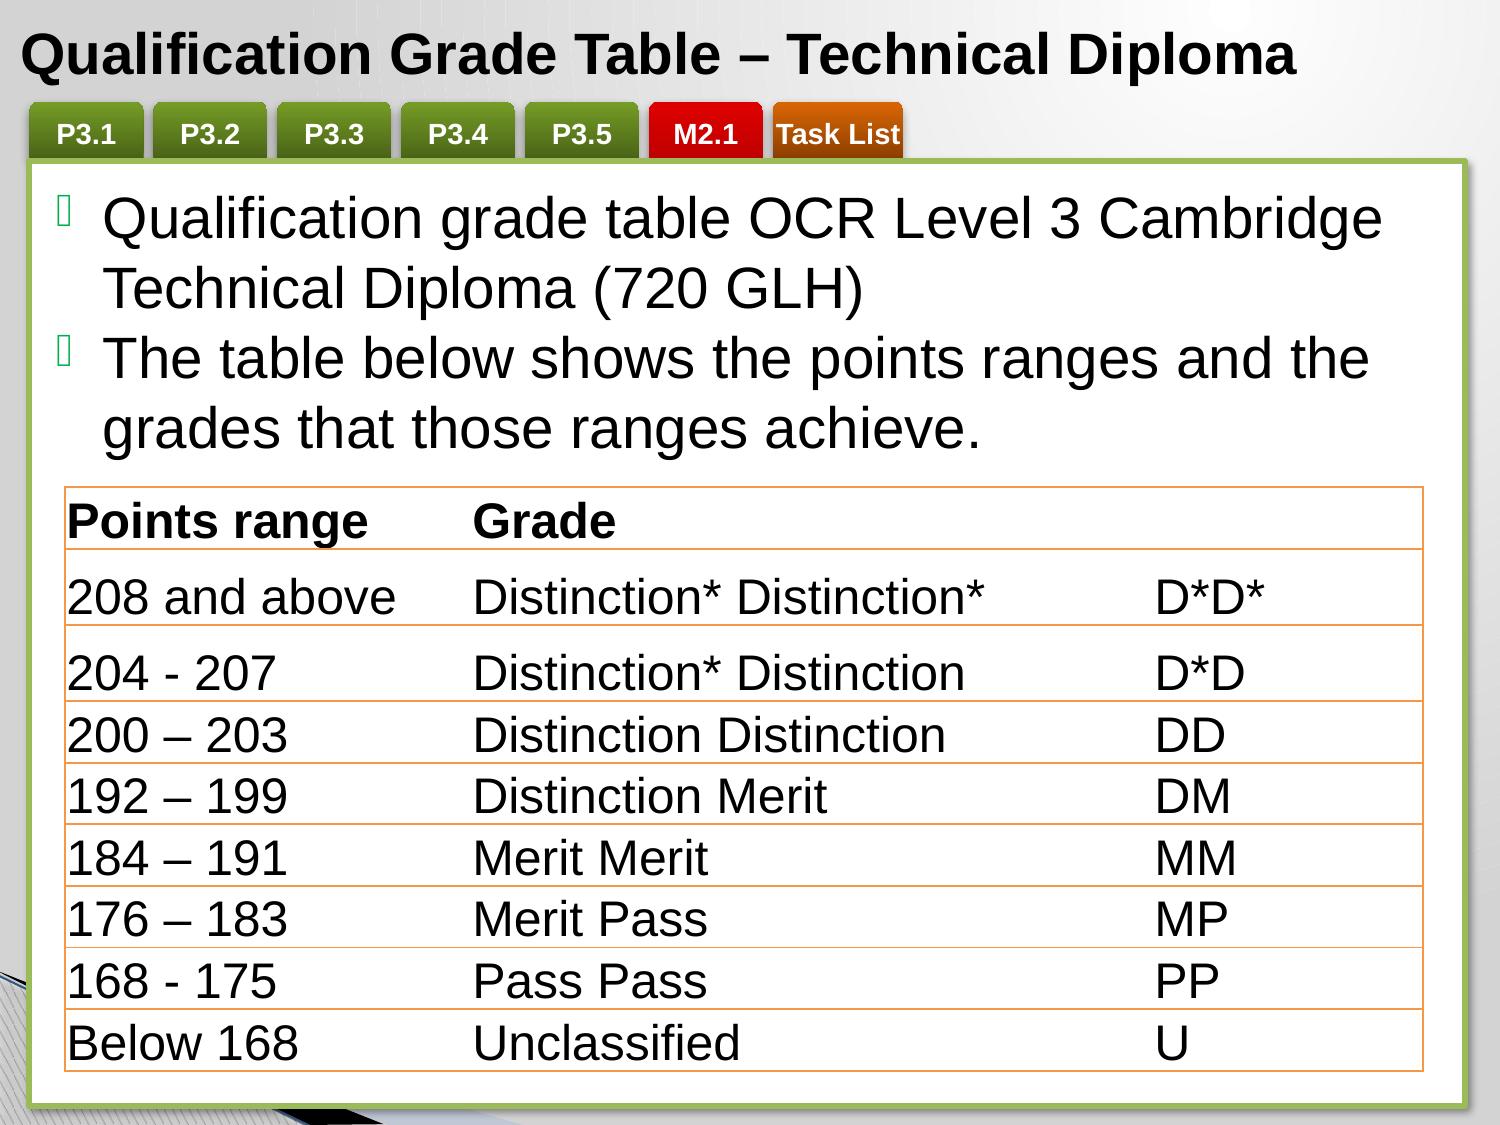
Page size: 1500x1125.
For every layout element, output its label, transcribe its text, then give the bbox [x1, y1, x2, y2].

table_cell MP [1153, 887, 1422, 947]
table_cell 192 – 199 [66, 764, 471, 823]
table_cell Merit Merit [471, 825, 1153, 885]
table_cell 200 – 203 [66, 702, 471, 762]
table_cell DD [1153, 702, 1422, 762]
table_cell MM [1153, 825, 1422, 885]
table_cell D*D* [1153, 550, 1422, 624]
picture [281, 1114, 303, 1125]
table_cell Distinction Merit [471, 764, 1153, 823]
table_cell Distinction* Distinction [471, 626, 1153, 700]
title Qualification Grade Table – Technical Diploma [5, 0, 1447, 102]
table_header Grade [471, 488, 1153, 548]
table_cell Unclassified [471, 1010, 1153, 1070]
table_cell DM [1153, 764, 1422, 823]
text_box Qualification grade table OCR Level 3 Cambridge Technical Diploma (720 GLH) The table below shows the points ranges and the grades that those ranges achieve. [41, 172, 1447, 468]
table_header [1153, 488, 1422, 548]
table_header Points range [66, 488, 471, 548]
table_cell 168 - 175 [66, 948, 471, 1008]
table_cell Below 168 [66, 1010, 471, 1070]
table_cell 204 - 207 [66, 626, 471, 700]
text_box e [551, 0, 603, 5]
table_cell 176 – 183 [66, 887, 471, 947]
table_cell PP [1153, 948, 1422, 1008]
table_cell Merit Pass [471, 887, 1153, 947]
table_cell Distinction* Distinction* [471, 550, 1153, 624]
table_cell Pass Pass [471, 948, 1153, 1008]
table_cell D*D [1153, 626, 1422, 700]
table_cell 208 and above [66, 550, 471, 624]
table_cell U [1153, 1010, 1422, 1070]
table_cell 184 – 191 [66, 825, 471, 885]
table_cell Distinction Distinction [471, 702, 1153, 762]
